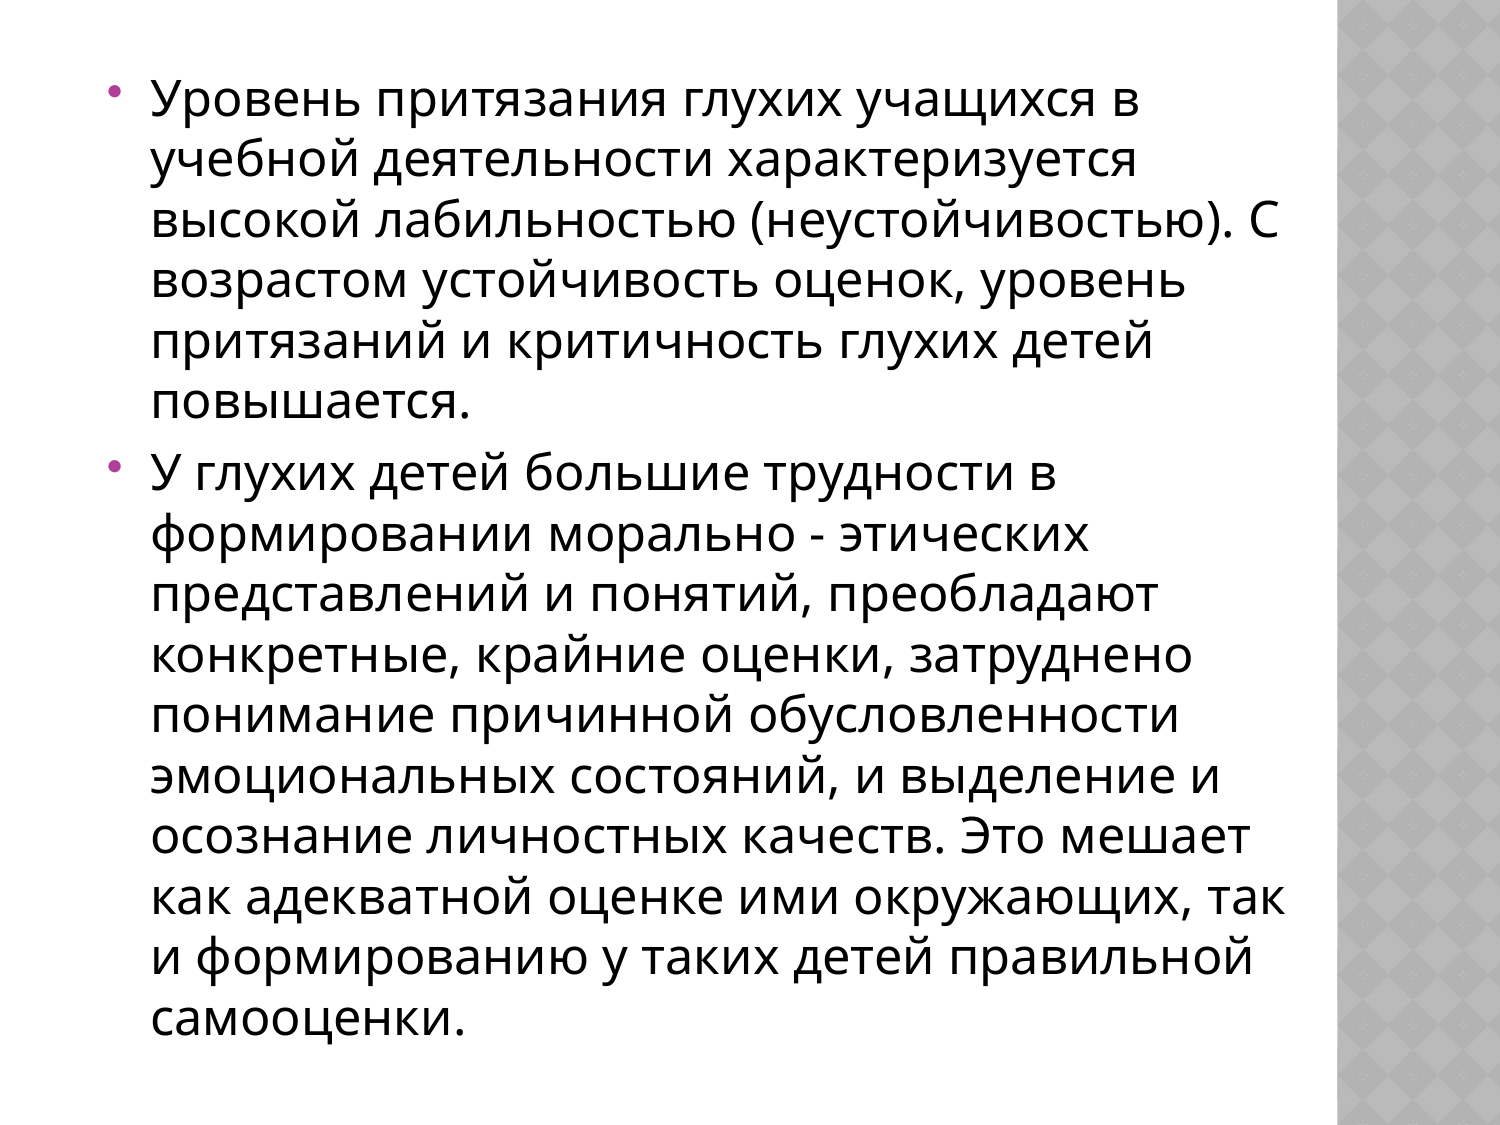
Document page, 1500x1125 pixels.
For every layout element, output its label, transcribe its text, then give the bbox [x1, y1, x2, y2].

list Уровень притязания глухих учащихся в учебной деятельности характеризуется высокой лабильностью (неустойчивостью). С возрастом устойчивость оценок, уровень притязаний и критичность глухих детей повышается. У глухих детей большие трудности в формировании морально - этических представлений и понятий, преобладают конкретные, крайние оценки, затруднено понимание причинной обусловленности эмоциональных состояний, и выделение и осознание личностных качеств. Это мешает как адекватной оценке ими окружающих, так и формированию у таких детей правильной самооценки. [93, 58, 1319, 1062]
